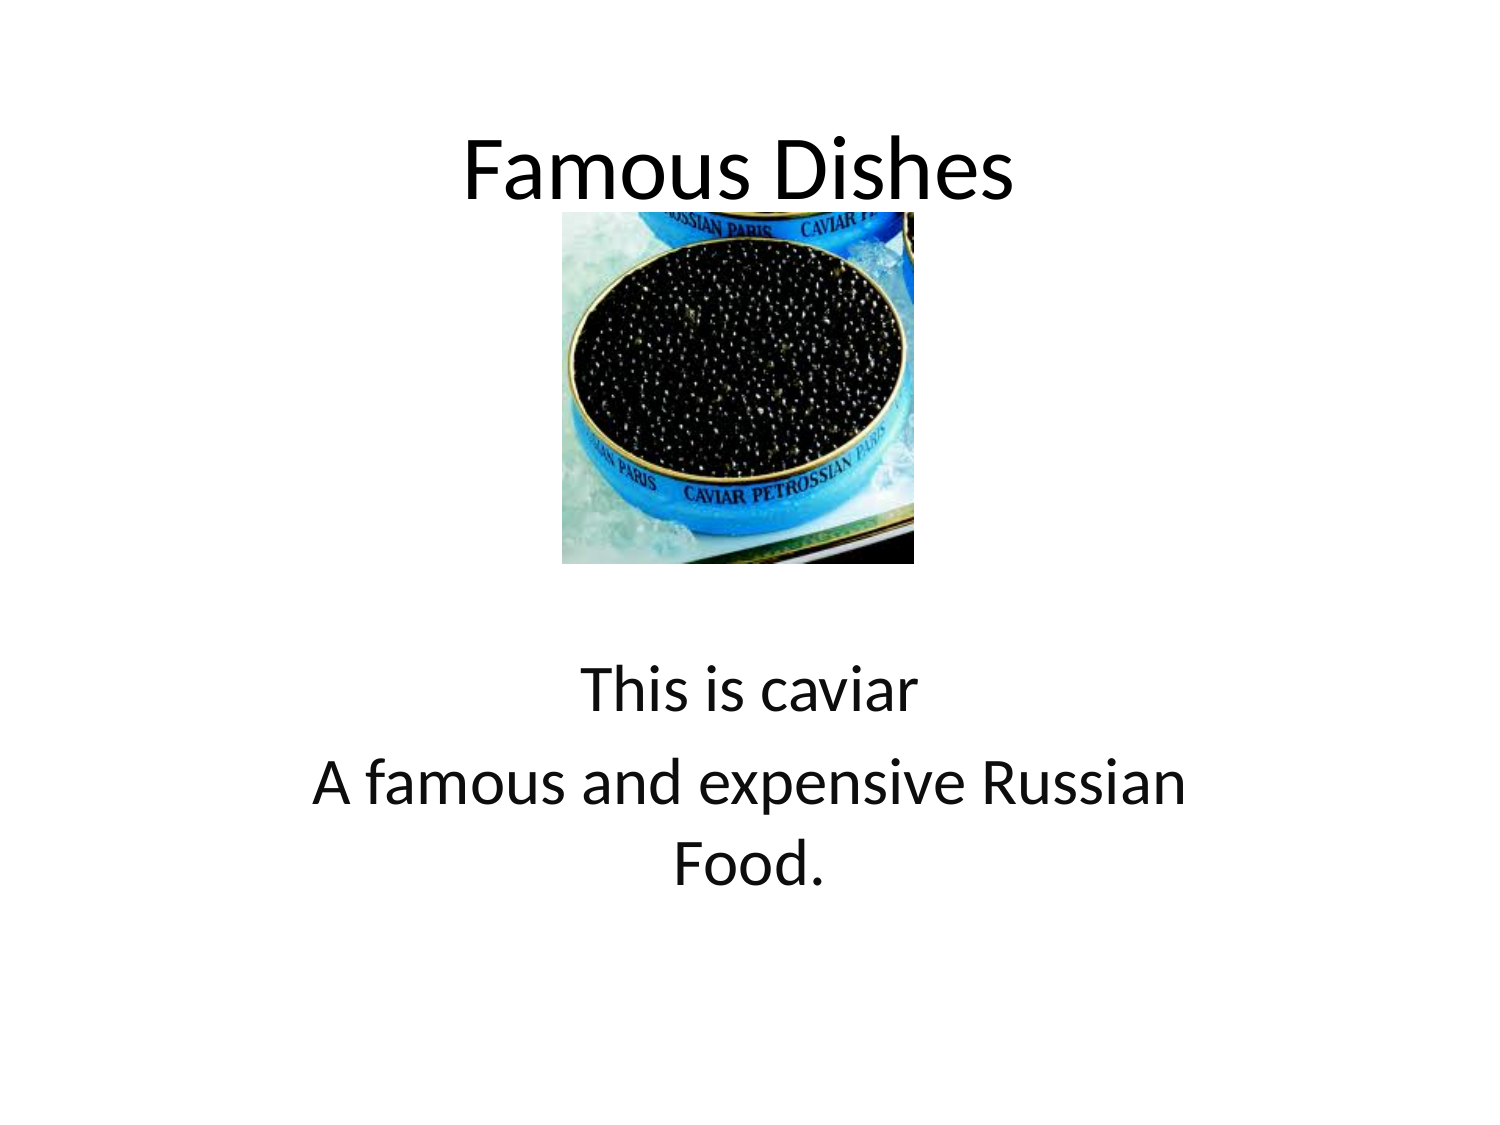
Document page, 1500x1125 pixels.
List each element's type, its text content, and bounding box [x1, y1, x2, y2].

subtitle This is caviar A famous and expensive Russian Food. [225, 637, 1275, 925]
title Famous Dishes [112, 75, 1388, 250]
picture [562, 212, 915, 565]
